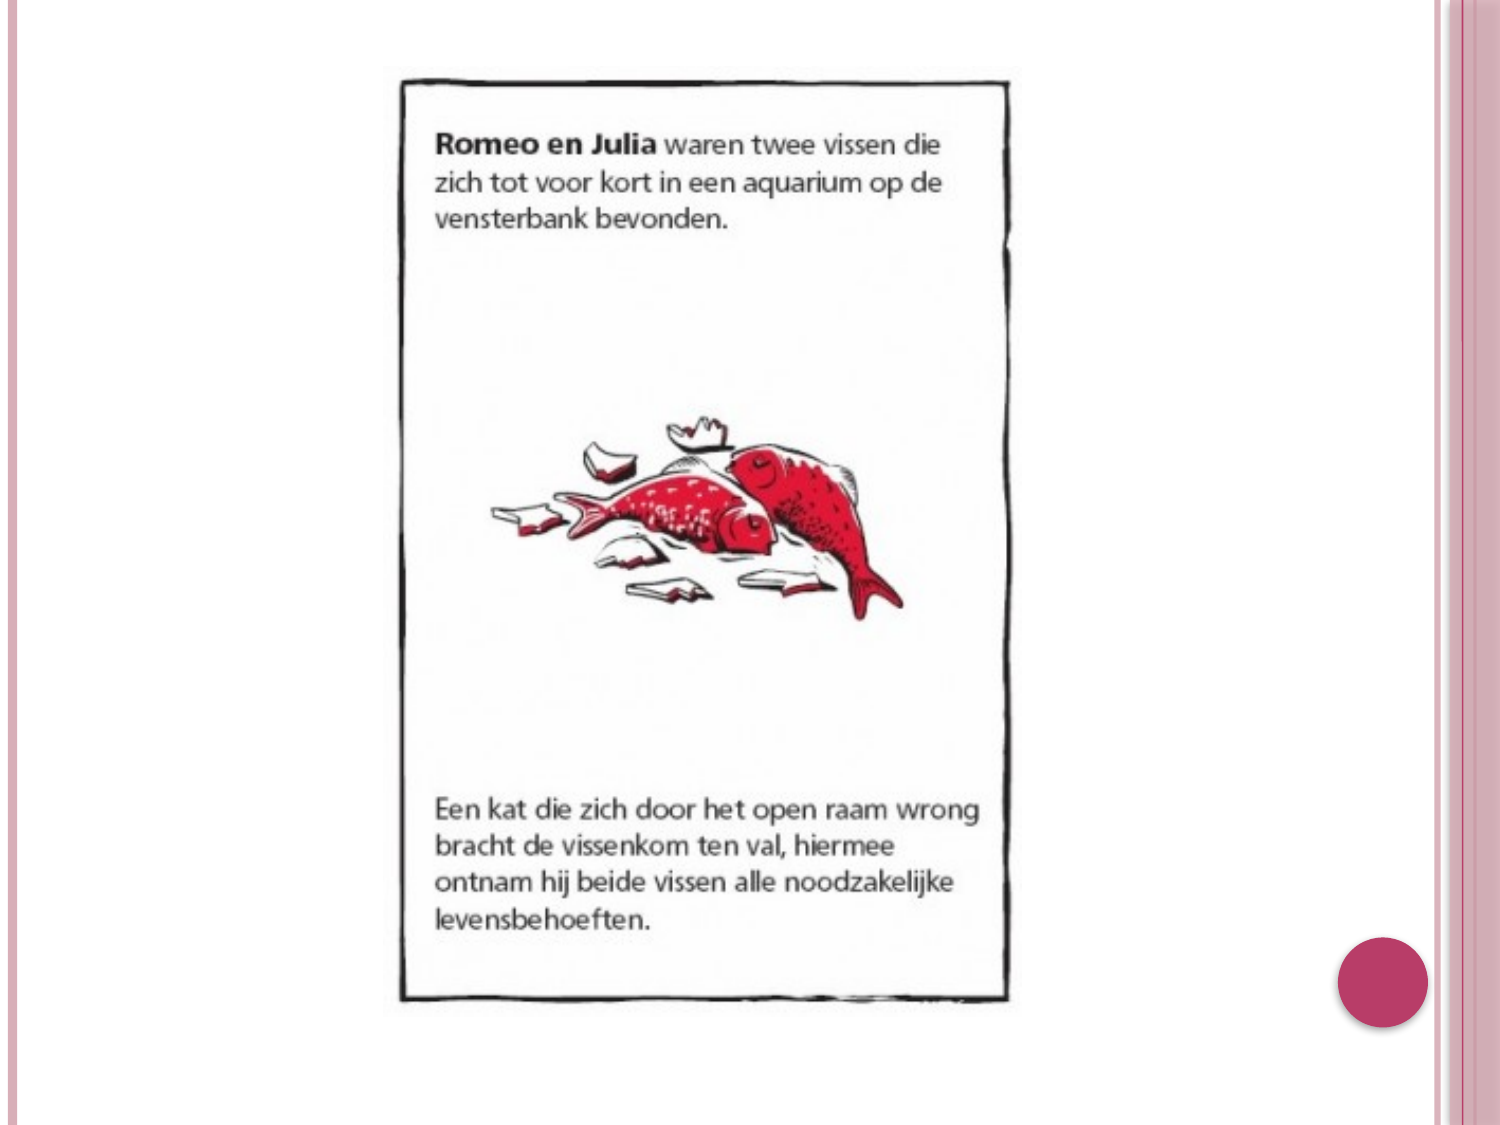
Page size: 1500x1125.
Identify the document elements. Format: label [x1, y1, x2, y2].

picture [383, 65, 1022, 1017]
